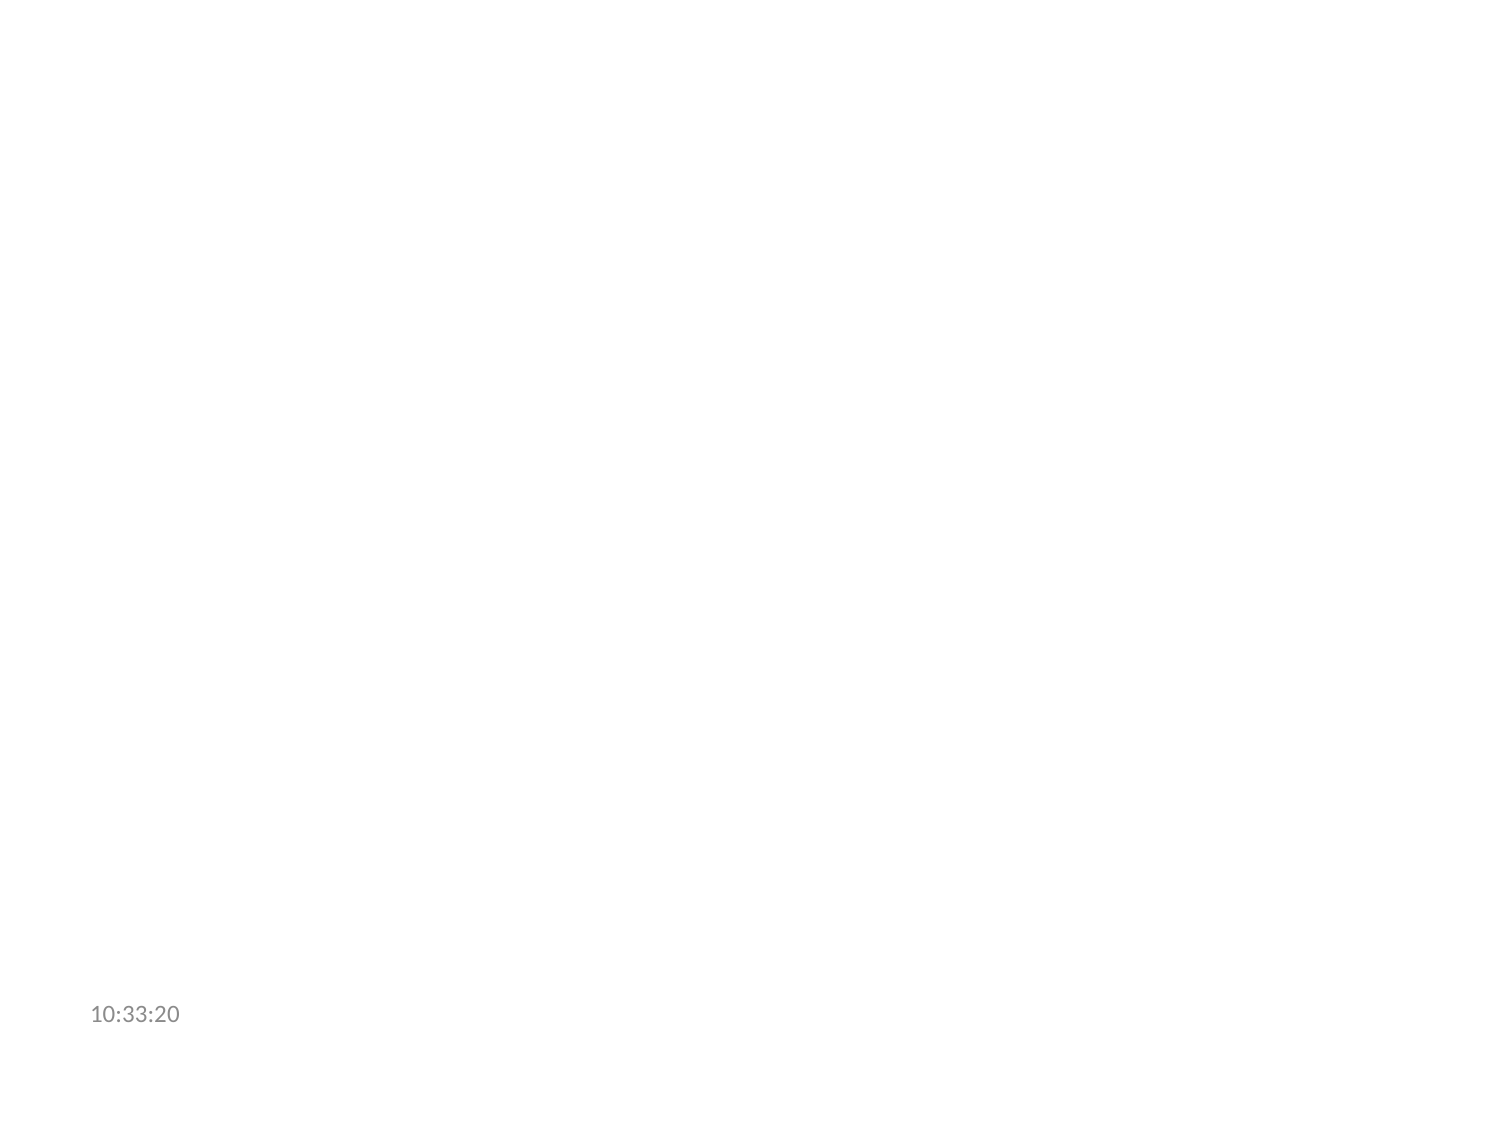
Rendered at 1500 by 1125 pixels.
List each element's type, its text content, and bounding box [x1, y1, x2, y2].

text_box 15:35:09 [75, 982, 425, 1043]
